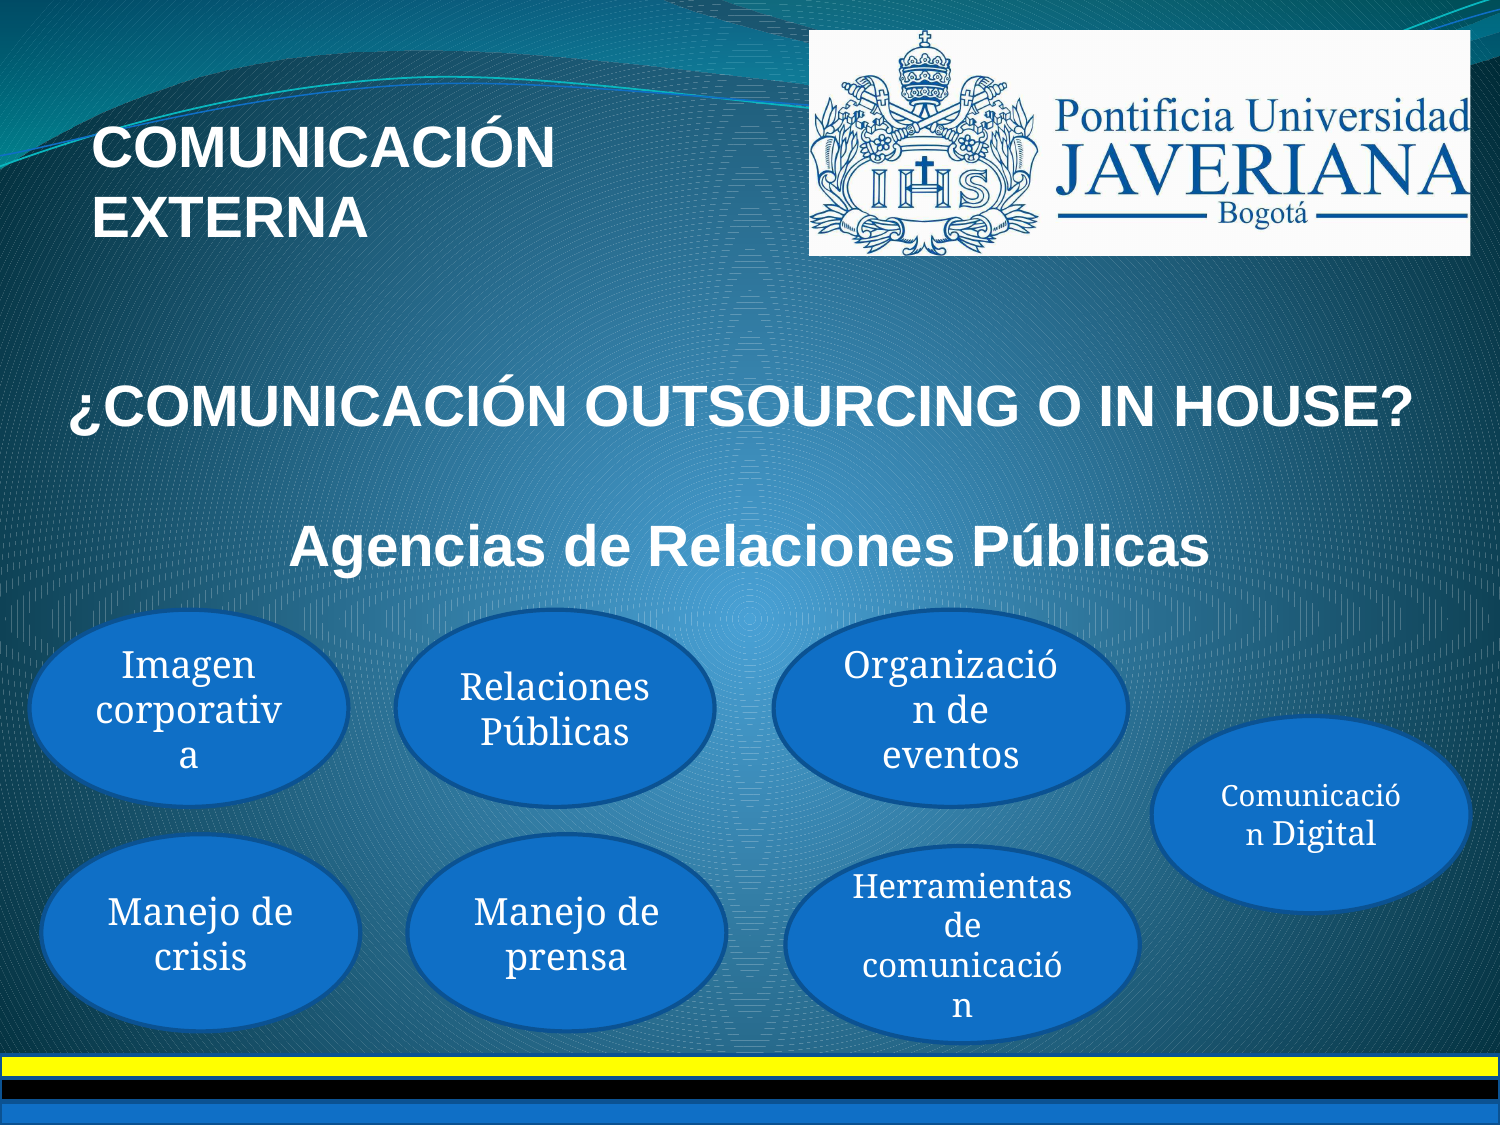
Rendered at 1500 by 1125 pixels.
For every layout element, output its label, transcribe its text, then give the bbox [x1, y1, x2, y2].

text_box COMUNICACIÓN EXTERNA [76, 101, 801, 257]
text_box [801, 101, 805, 257]
text_box Relaciones Públicas [393, 607, 717, 810]
text_box Comunicación Digital [1149, 713, 1473, 916]
picture [808, 28, 1471, 256]
text_box [0, 1053, 1500, 1076]
text_box ¿COMUNICACIÓN OUTSOURCING O IN HOUSE? Agencias de Relaciones Públicas [53, 290, 1448, 866]
text_box Herramientas de comunicación [783, 843, 1142, 1046]
text_box Organización de eventos [771, 607, 1131, 810]
text_box [655, 267, 1500, 507]
text_box [0, 1076, 1500, 1104]
text_box Imagen corporativa [27, 607, 351, 810]
text_box [0, 1104, 1500, 1125]
text_box Manejo de crisis [39, 832, 363, 1034]
text_box Manejo de prensa [405, 832, 729, 1034]
